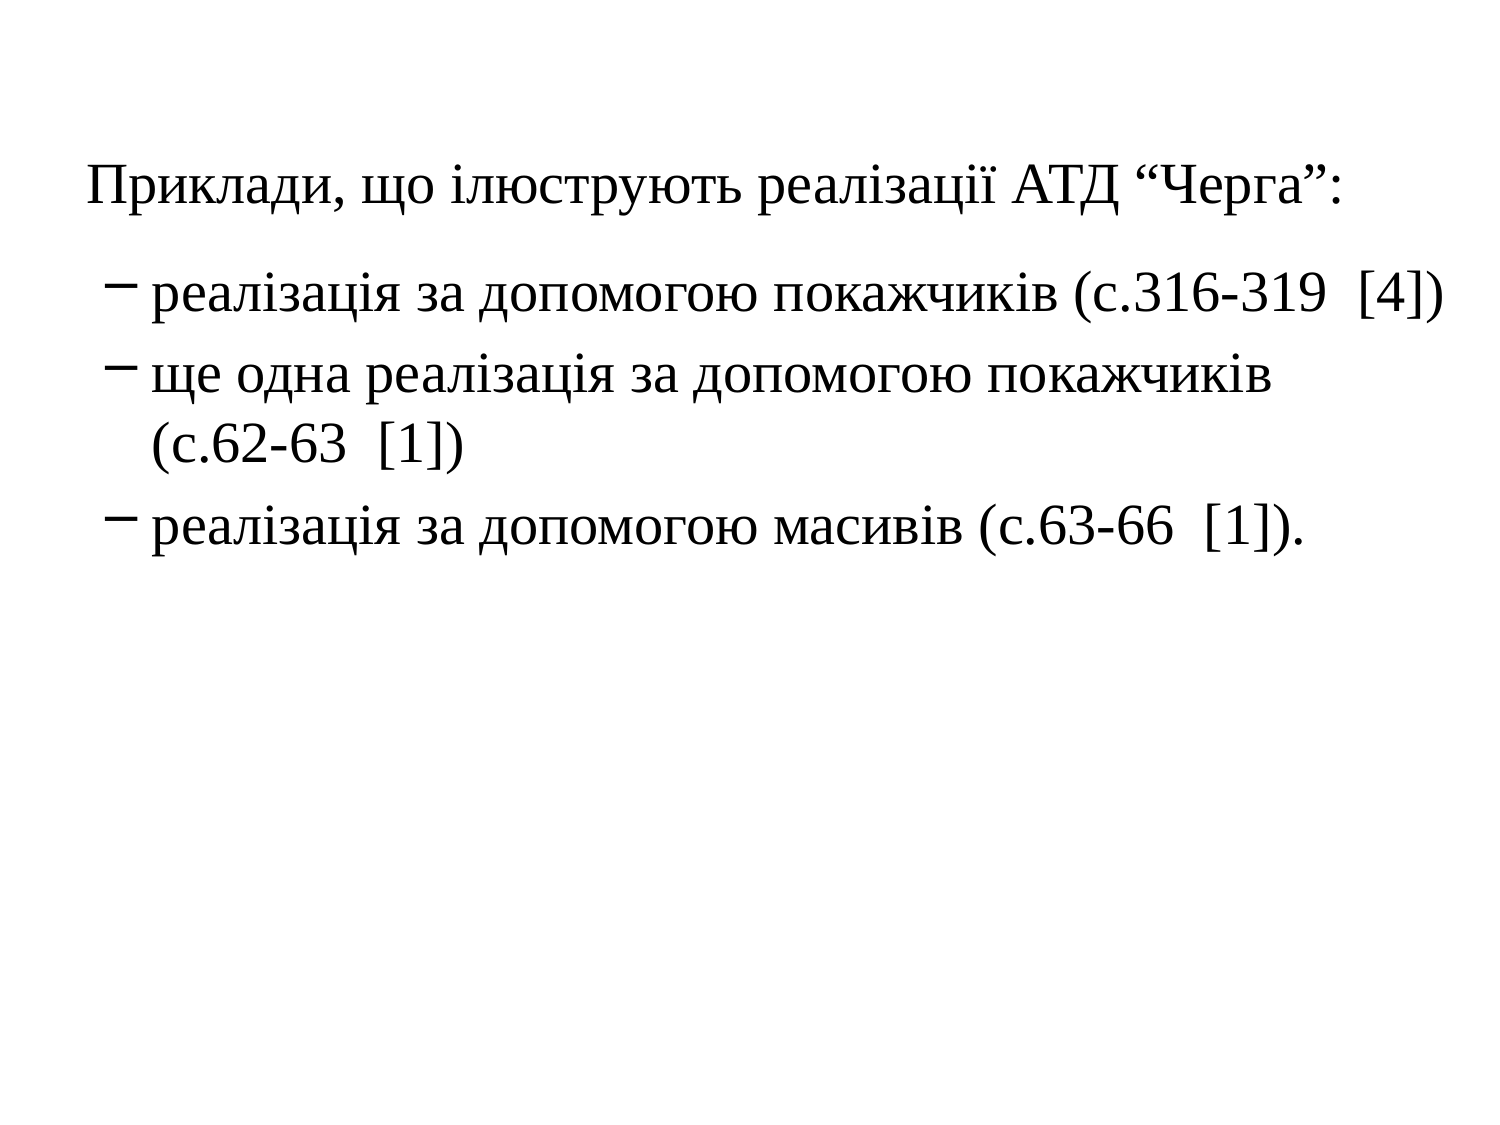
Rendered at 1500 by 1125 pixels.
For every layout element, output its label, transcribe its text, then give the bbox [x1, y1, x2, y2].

list Приклади, що ілюструють реалізації АТД “Черга”: реалізація за допомогою покажчиків (с.316-319 [4]) ще одна реалізація за допомогою покажчиків (с.62-63 [1]) реалізація за допомогою масивів (с.63-66 [1]). [0, 137, 1500, 1106]
